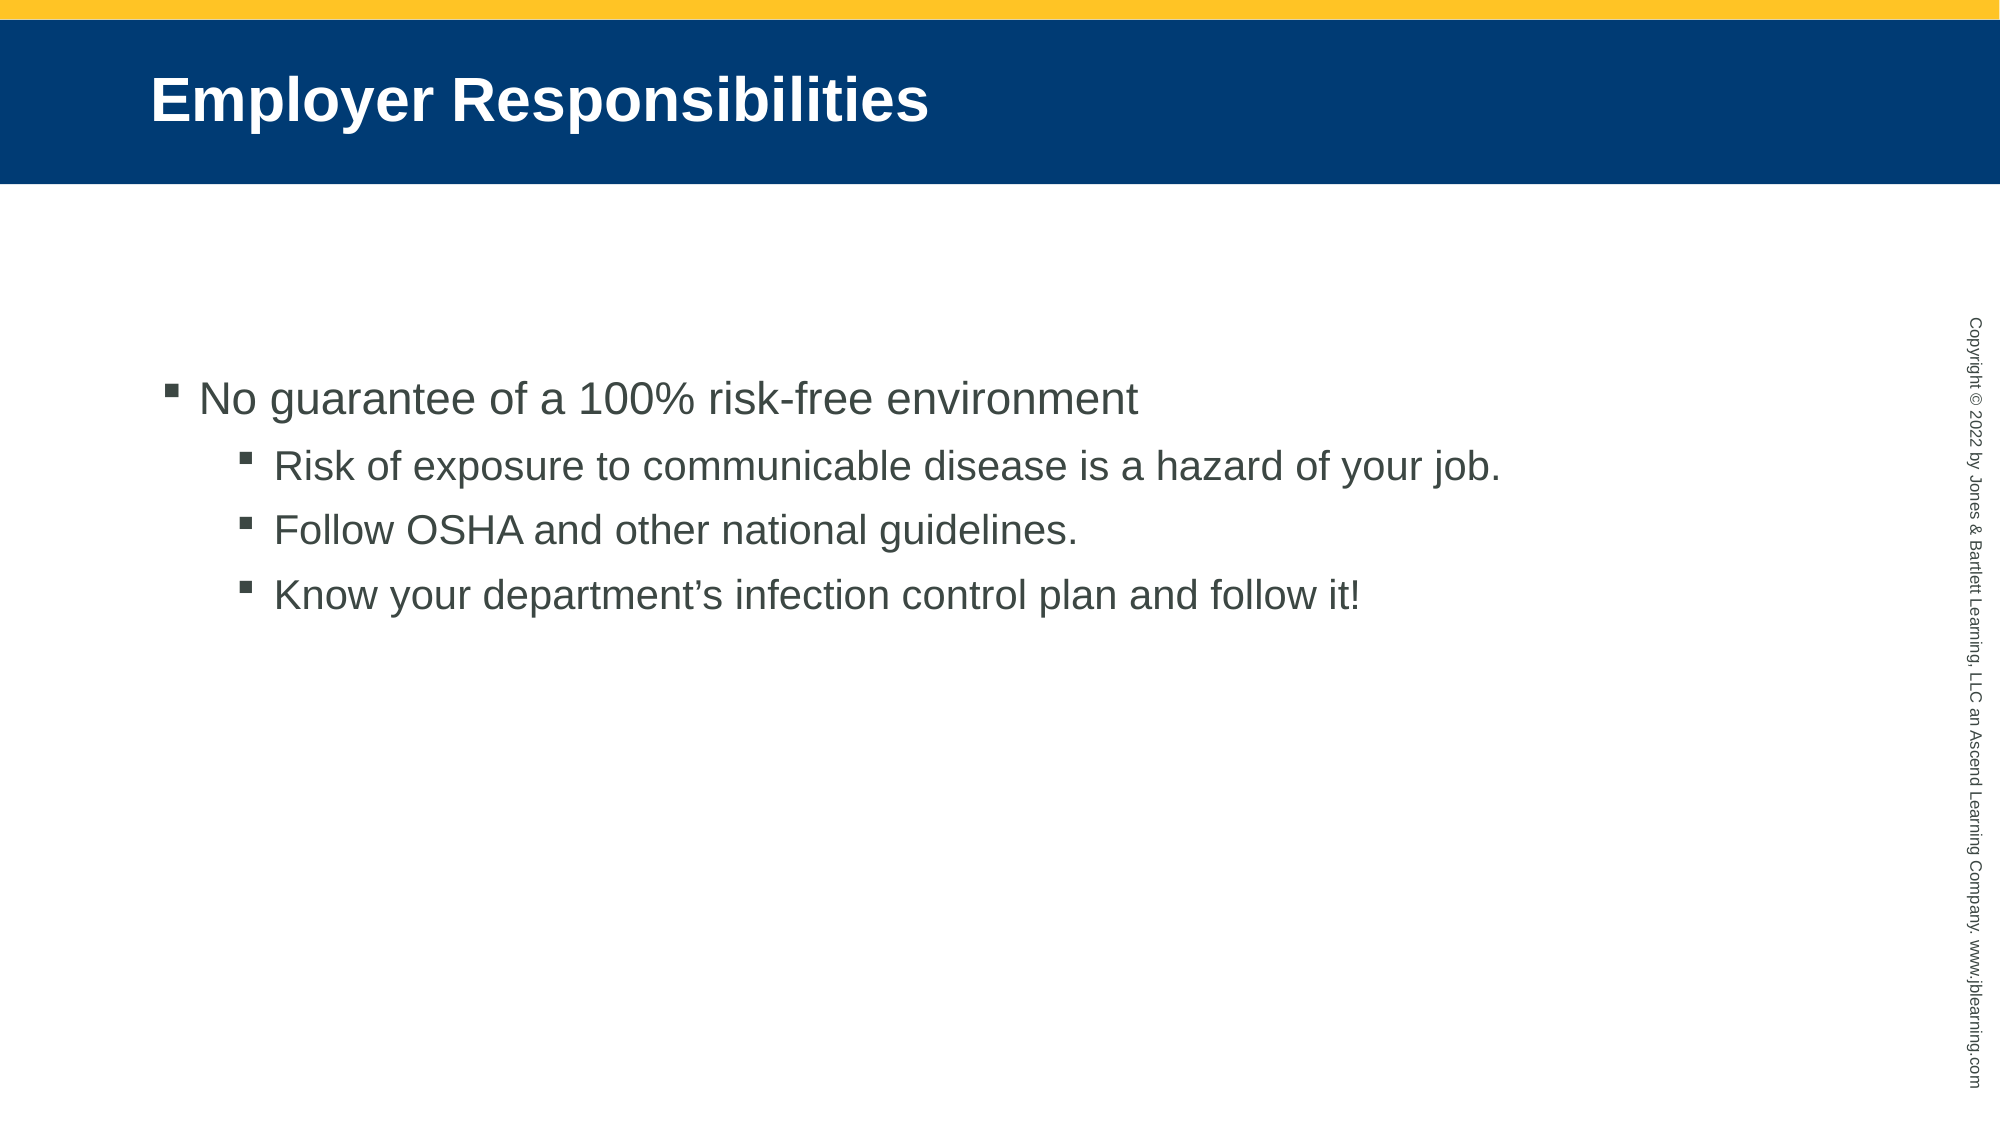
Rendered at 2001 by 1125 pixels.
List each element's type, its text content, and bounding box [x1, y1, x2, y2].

list No guarantee of a 100% risk-free environment Risk of exposure to communicable disease is a hazard of your job. Follow OSHA and other national guidelines. Know your department’s infection control plan and follow it! [146, 361, 1859, 1016]
title Employer Responsibilities [0, 19, 2000, 185]
